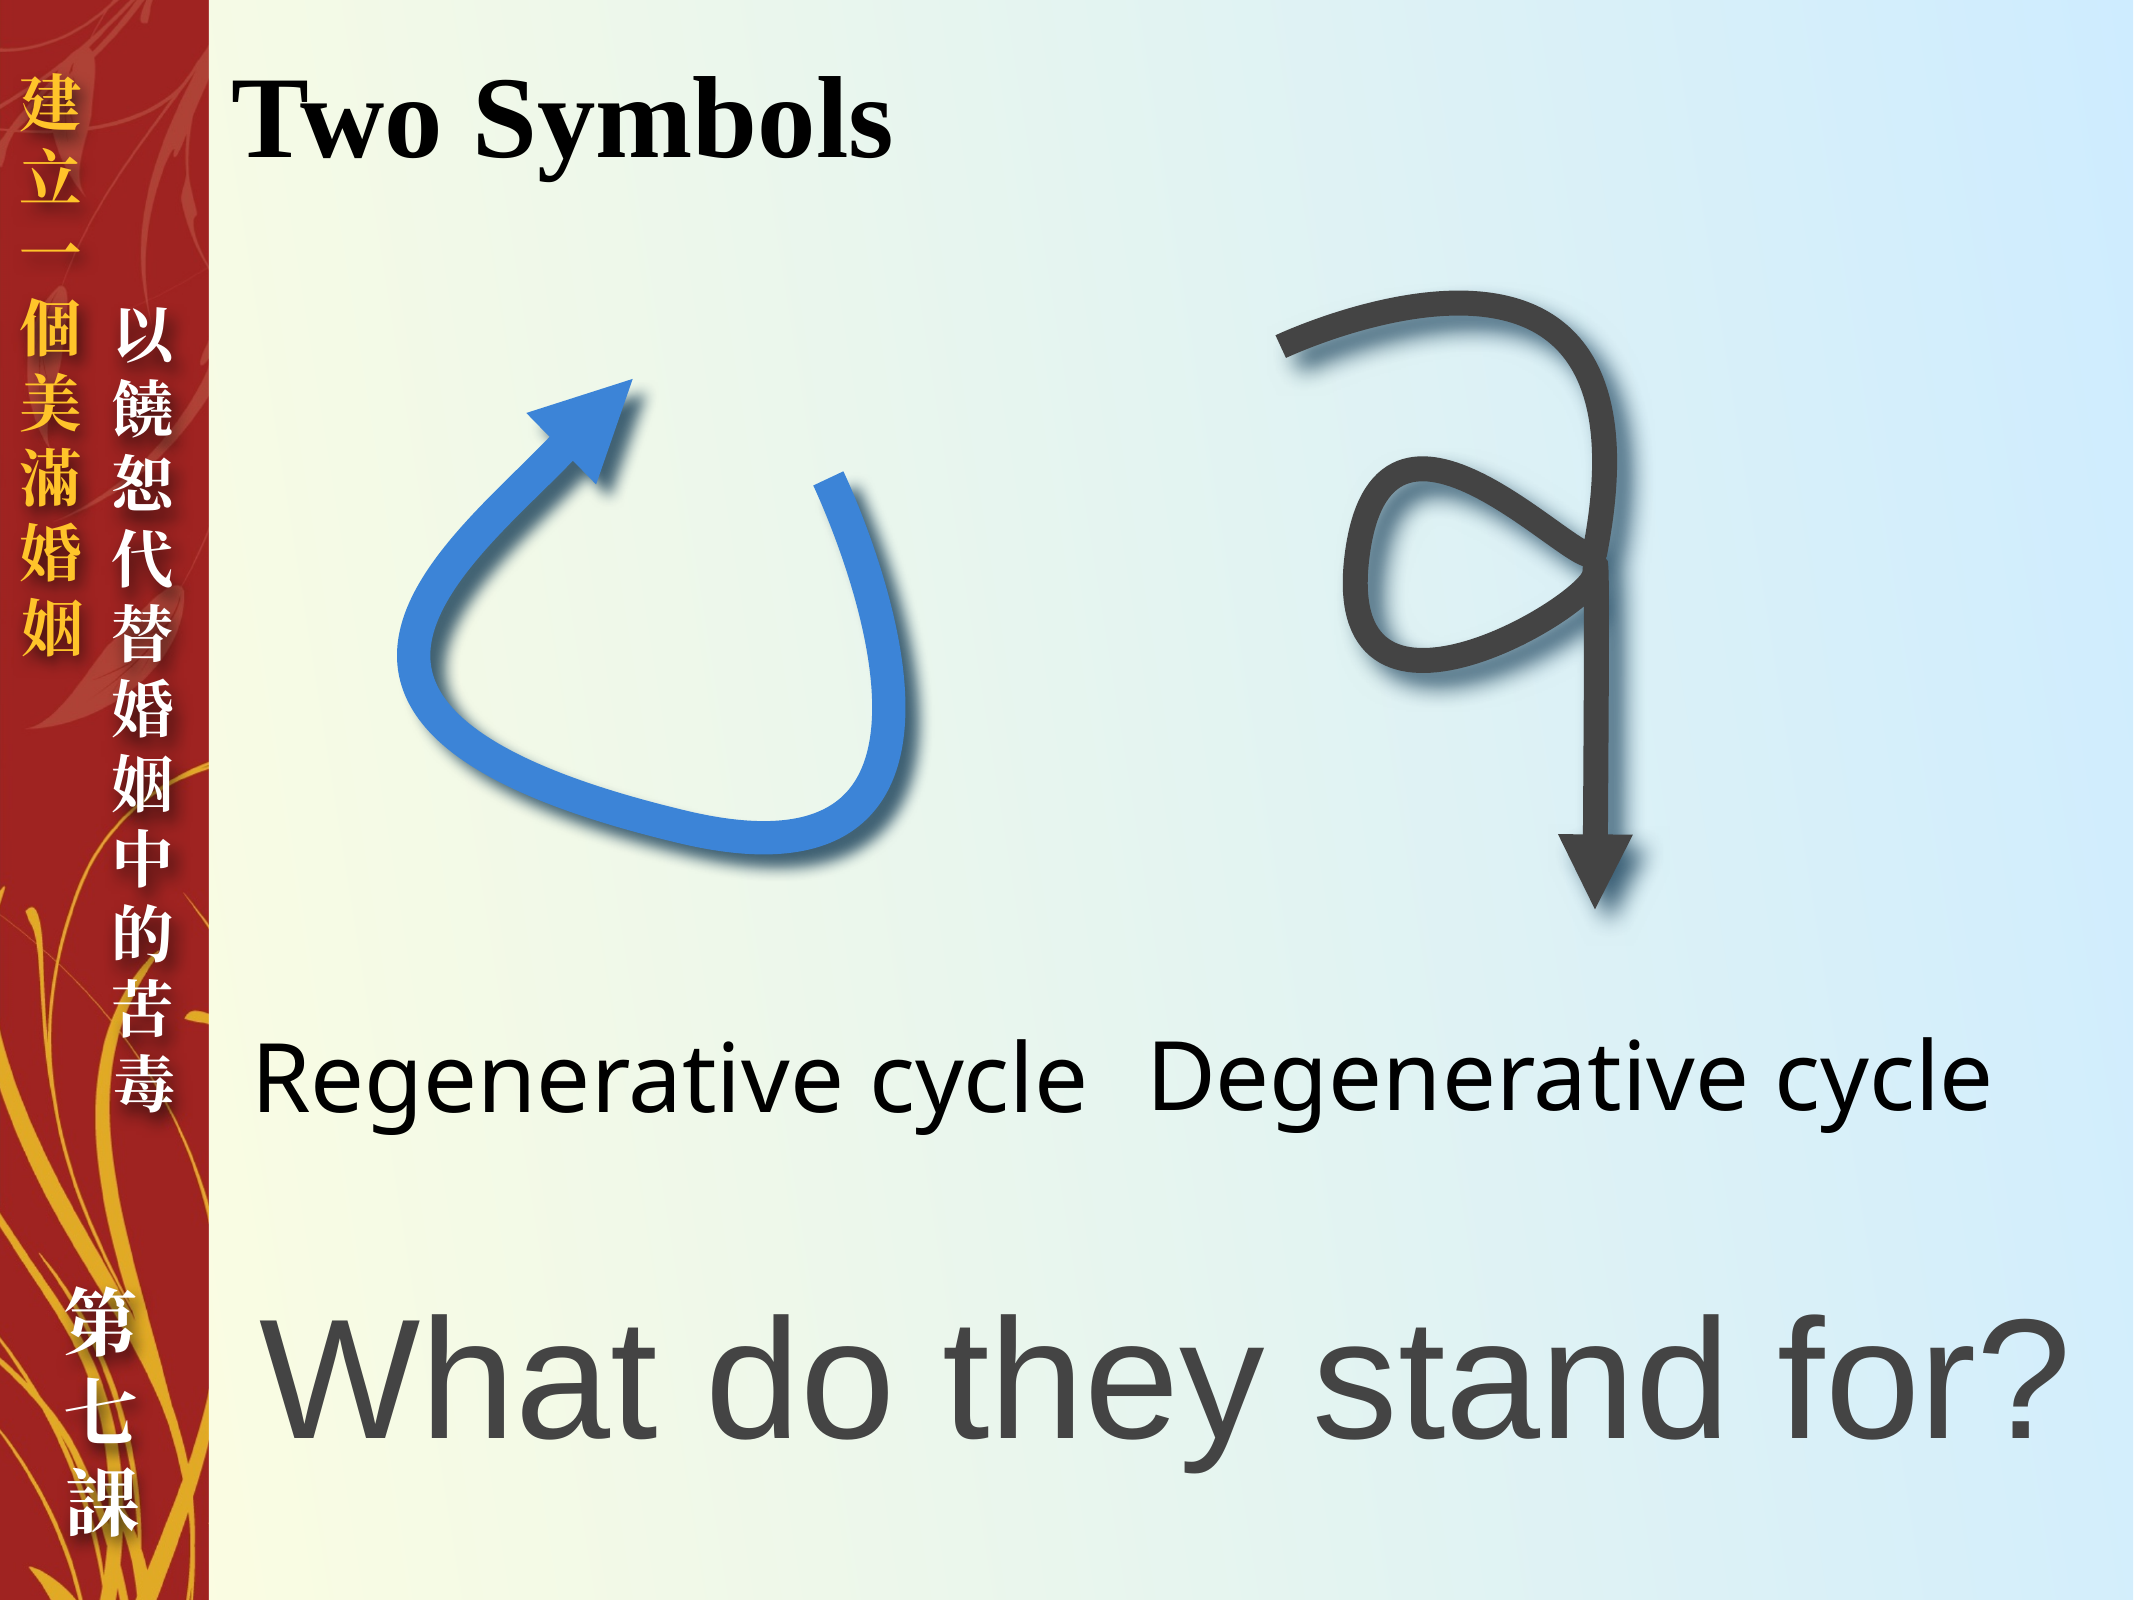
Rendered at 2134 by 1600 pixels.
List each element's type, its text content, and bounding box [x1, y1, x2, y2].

text_box What do they stand for? [251, 1260, 2083, 1482]
title Two Symbols [230, 1, 1572, 222]
text_box [450, 378, 889, 838]
text_box Regenerative cycle [243, 1008, 1098, 1140]
text_box [1280, 302, 1605, 910]
text_box Degenerative cycle [1137, 1006, 2003, 1138]
picture [0, 0, 208, 1600]
